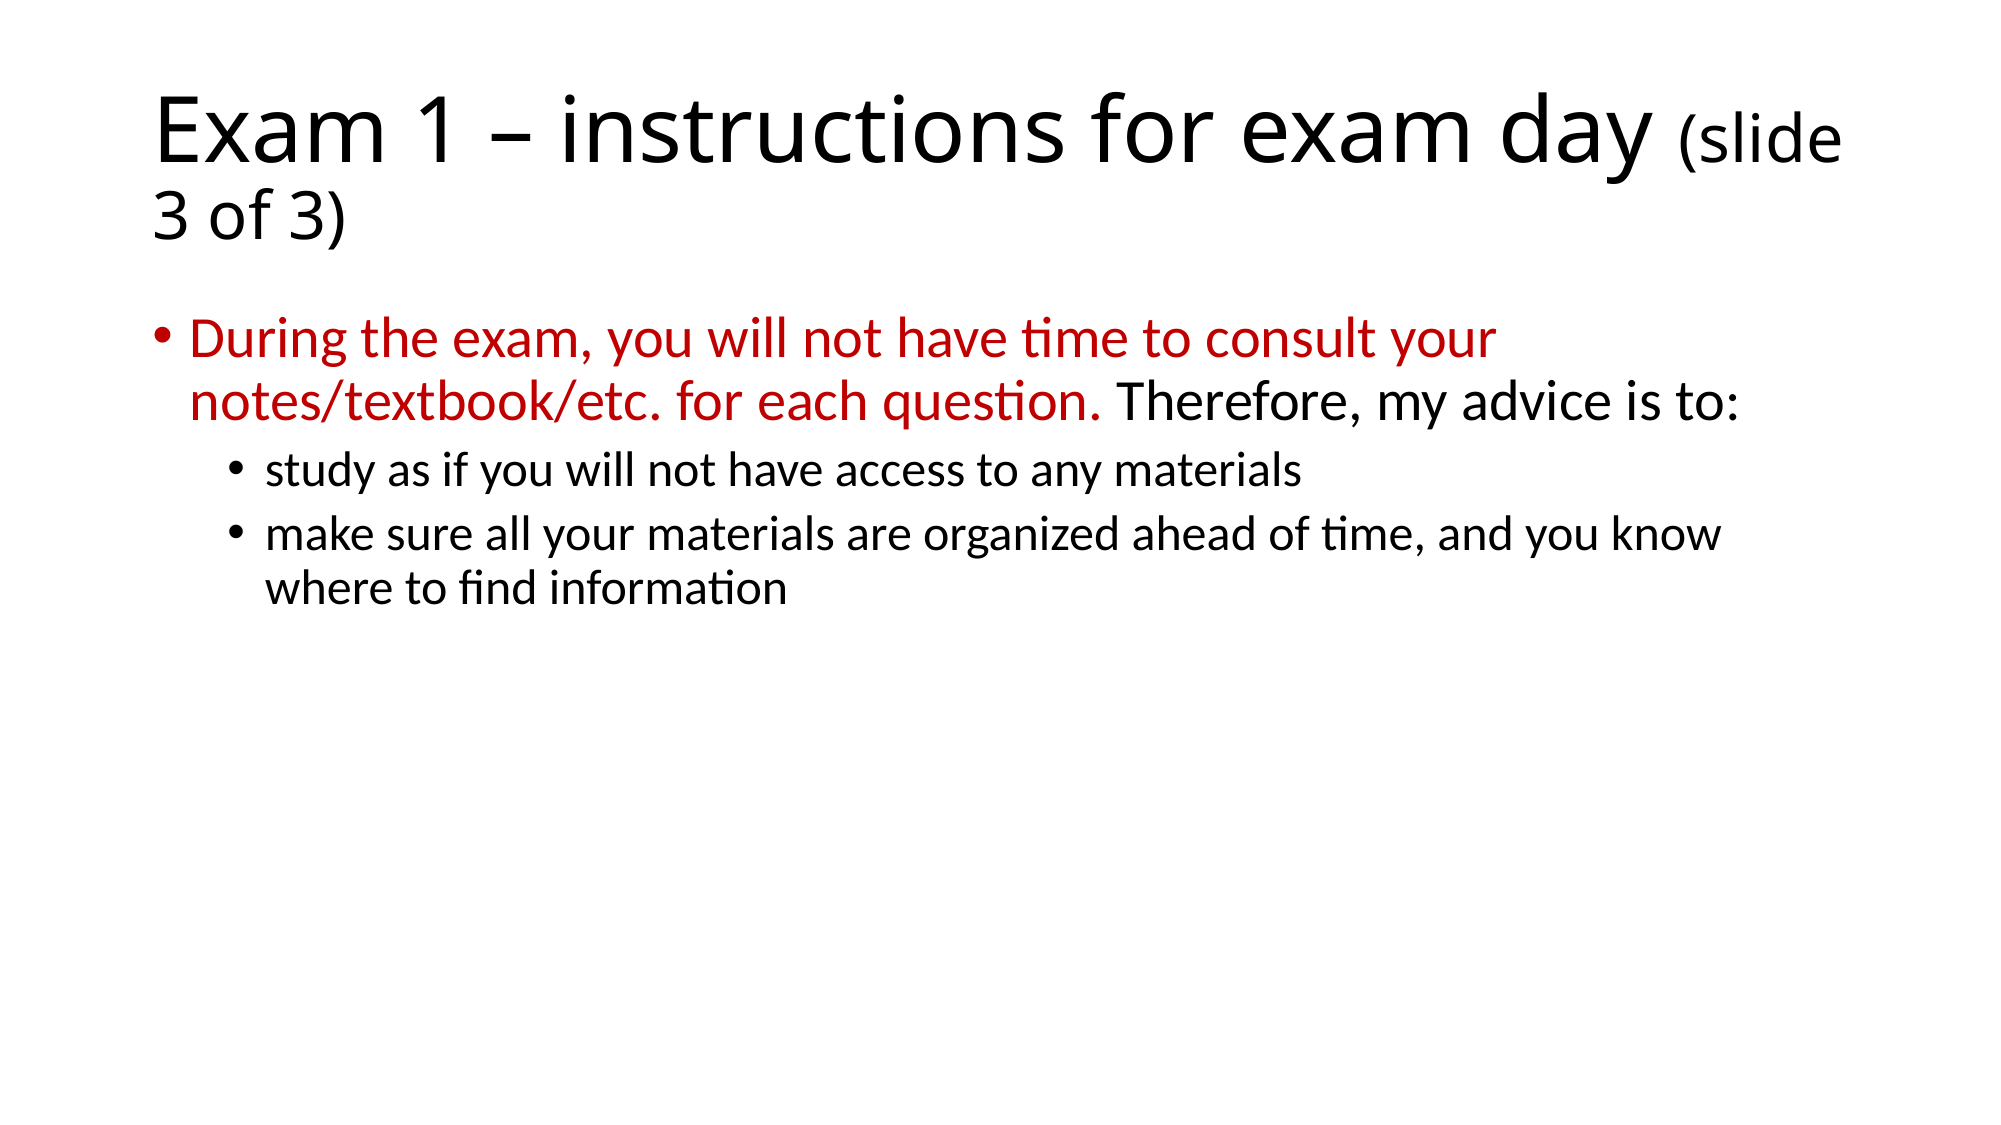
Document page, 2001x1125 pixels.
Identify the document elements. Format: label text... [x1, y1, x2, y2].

list During the exam, you will not have time to consult your notes/textbook/etc. for each question. Therefore, my advice is to: study as if you will not have access to any materials make sure all your materials are organized ahead of time, and you know where to find information [137, 299, 1863, 1014]
title Exam 1 – instructions for exam day (slide 3 of 3) [137, 59, 1863, 278]
